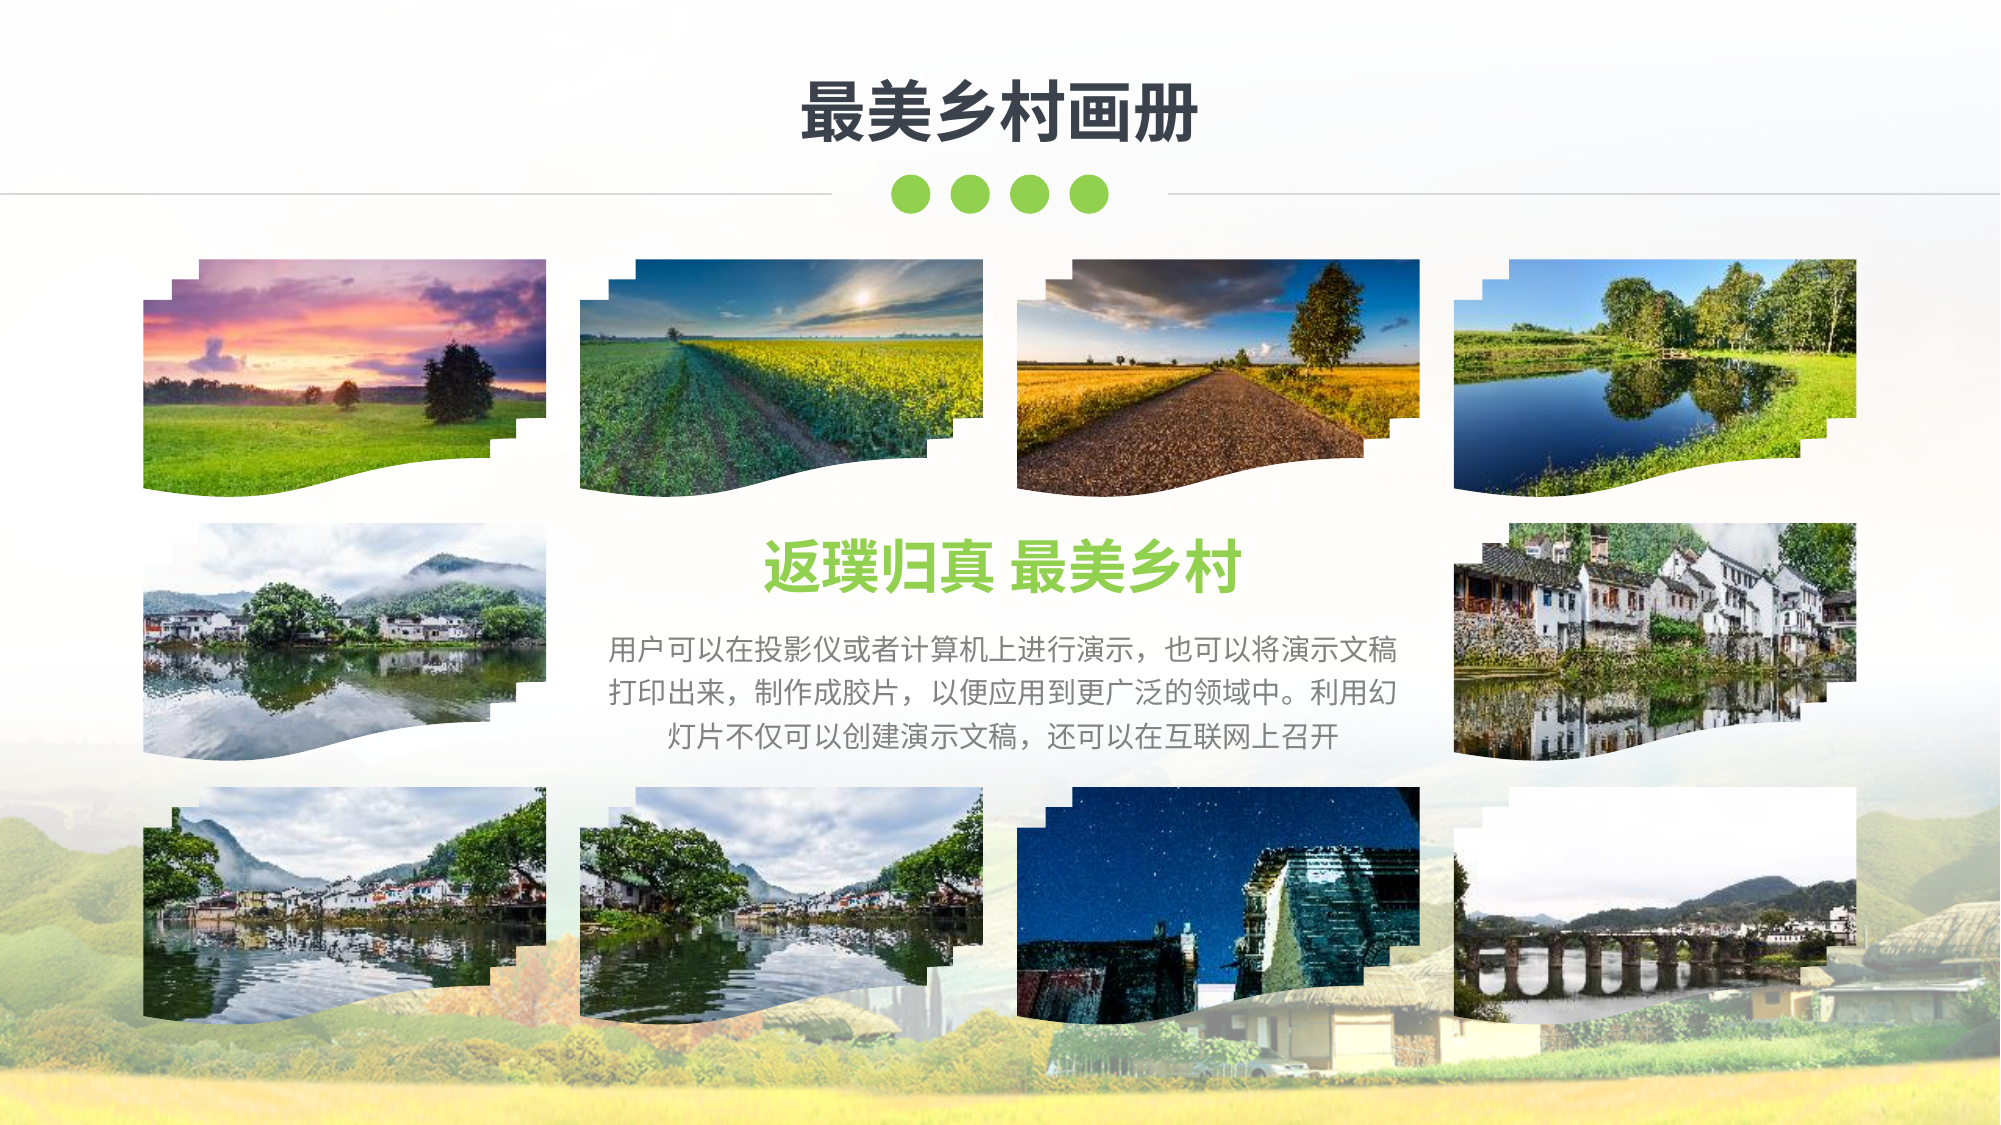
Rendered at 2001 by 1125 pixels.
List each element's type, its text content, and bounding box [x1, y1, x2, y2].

text_box [1452, 258, 1858, 498]
text_box 最美乡村画册 [784, 62, 1216, 158]
text_box [142, 522, 548, 762]
text_box [579, 786, 984, 1026]
text_box 返璞归真 最美乡村 [328, 523, 1678, 608]
text_box 用户可以在投影仪或者计算机上进行演示，也可以将演示文稿打印出来，制作成胶片，以便应用到更广泛的领域中。利用幻灯片不仅可以创建演示文稿，还可以在互联网上召开 [587, 614, 1420, 761]
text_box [0, 174, 2000, 214]
text_box [1015, 258, 1421, 498]
text_box [142, 786, 548, 1026]
text_box [1452, 522, 1858, 762]
text_box [579, 258, 984, 498]
text_box [1452, 786, 1858, 1026]
text_box [142, 258, 548, 498]
text_box [1015, 786, 1421, 1026]
